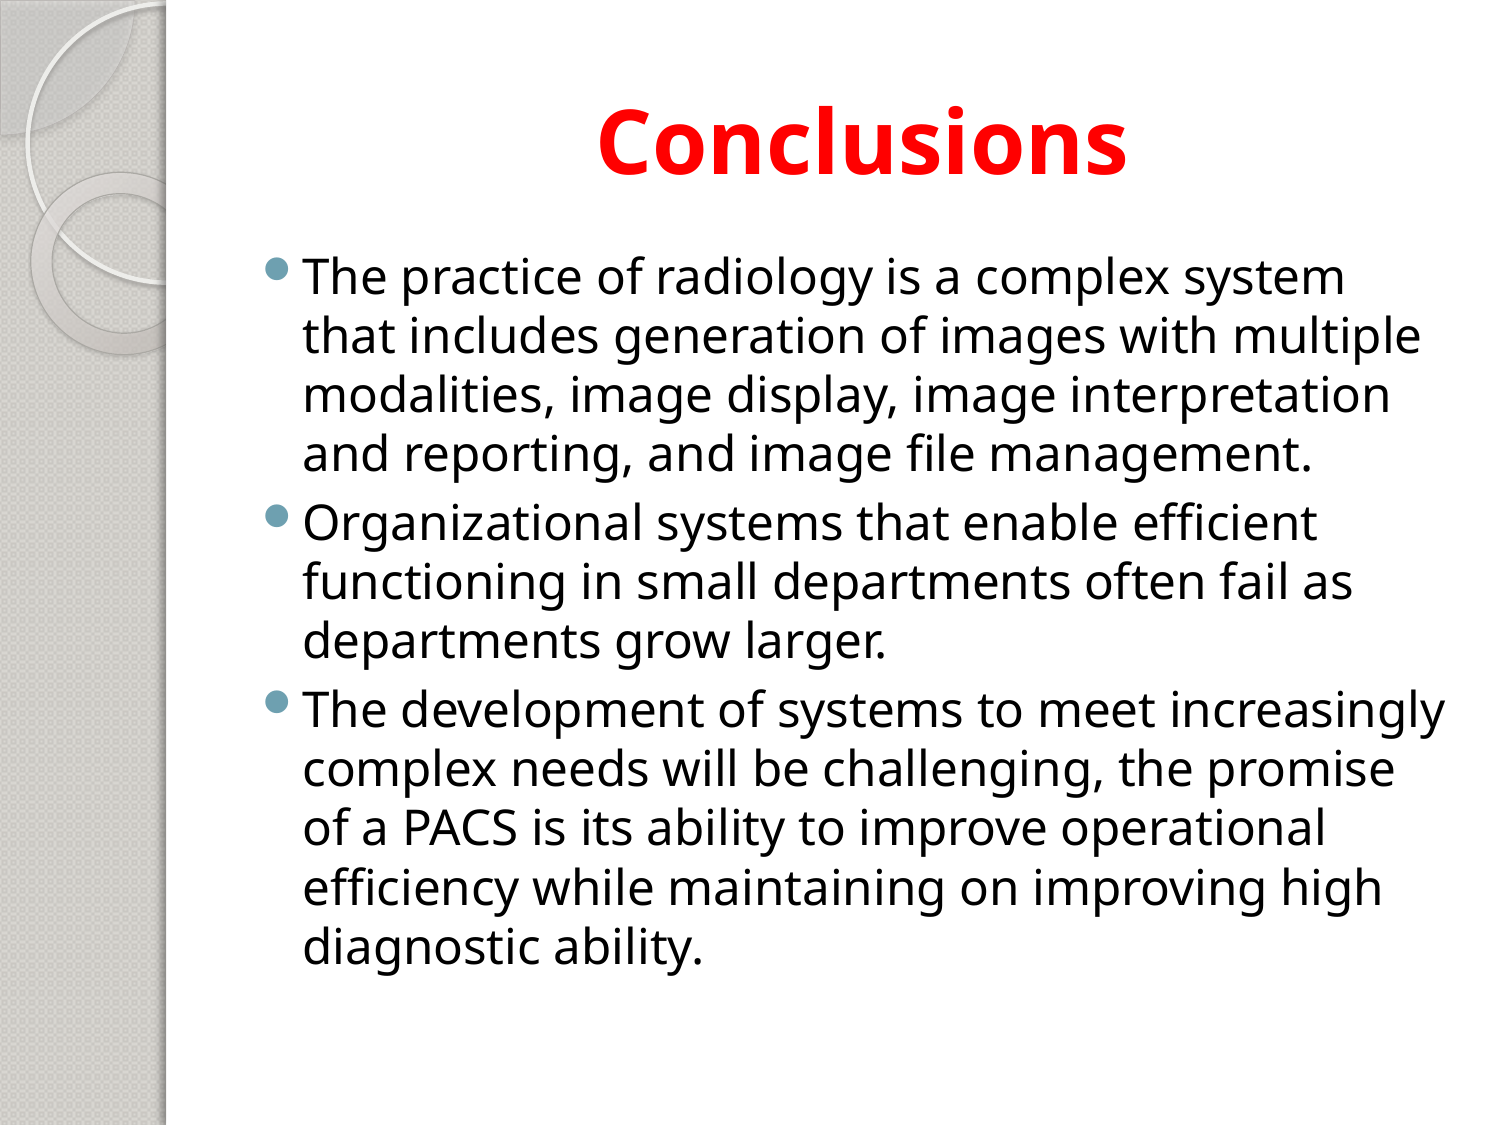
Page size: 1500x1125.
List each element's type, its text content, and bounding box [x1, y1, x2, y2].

title Conclusions [235, 45, 1466, 233]
list The practice of radiology is a complex system that includes generation of images with multiple modalities, image display, image interpretation and reporting, and image file management. Organizational systems that enable efficient functioning in small departments often fail as departments grow larger. The development of systems to meet increasingly complex needs will be challenging, the promise of a PACS is its ability to improve operational efficiency while maintaining on improving high diagnostic ability. [235, 237, 1466, 1025]
